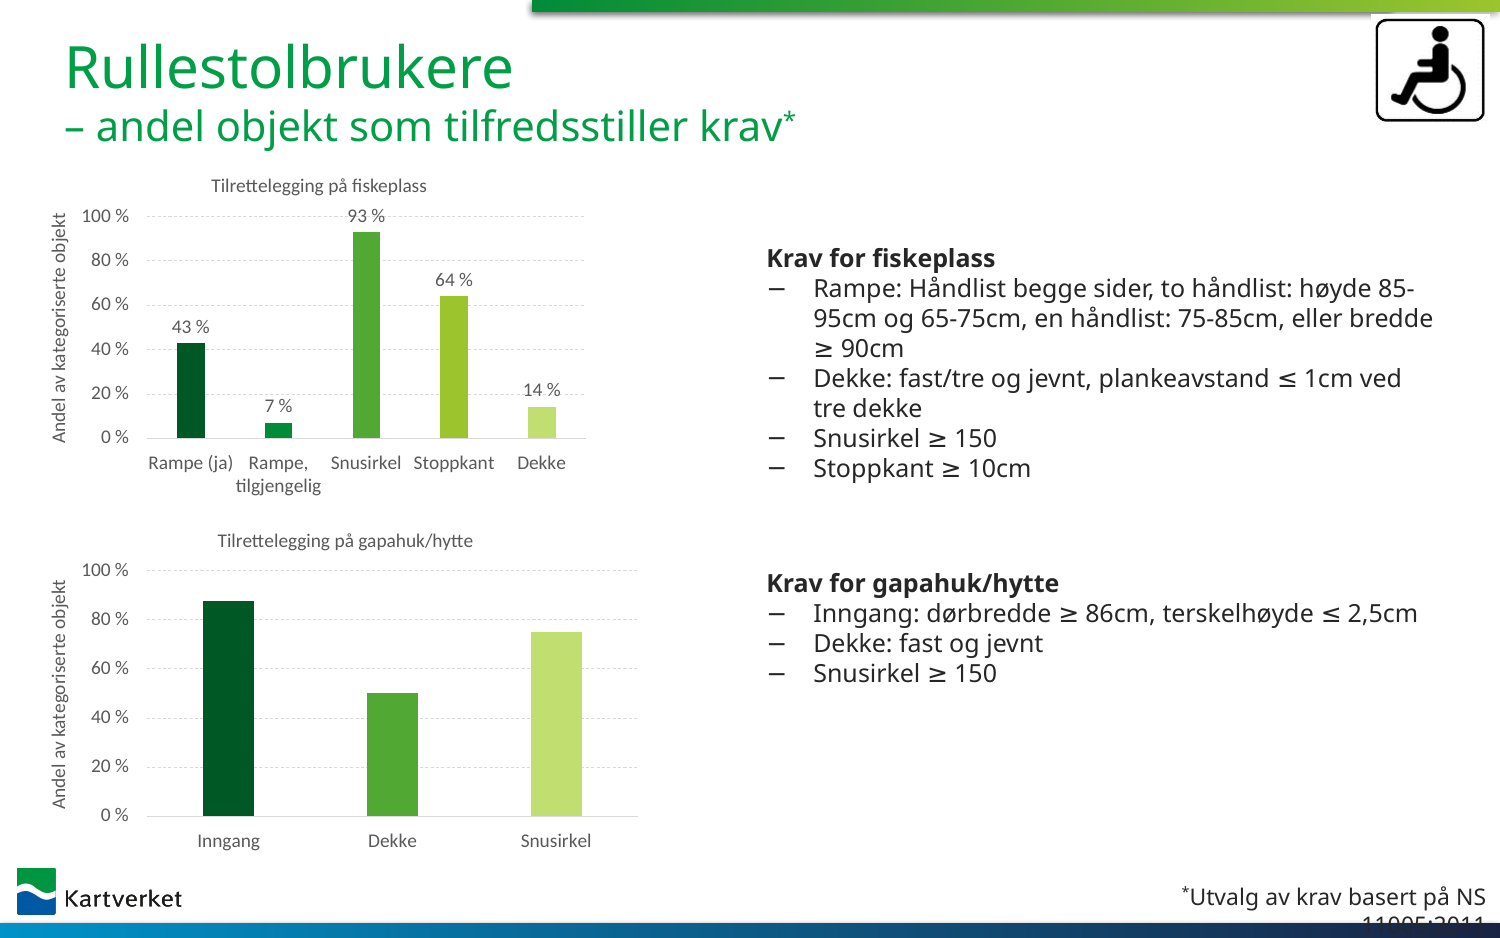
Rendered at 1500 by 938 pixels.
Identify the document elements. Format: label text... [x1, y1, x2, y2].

picture [1371, 13, 1491, 127]
picture [41, 166, 597, 505]
text_box *Utvalg av krav basert på NS 11005:2011 [1068, 873, 1500, 938]
text_box Rullestolbrukere – andel objekt som tilfredsstiller krav* [49, 29, 1431, 158]
picture [41, 520, 650, 859]
text_box Krav for fiskeplass Rampe: Håndlist begge sider, to håndlist: høyde 85-95cm og 65-75cm, en håndlist: 75-85cm, eller bredde ≥ 90cm Dekke: fast/tre og jevnt, plankeavstand ≤ 1cm ved tre dekke Snusirkel ≥ 150 Stoppkant ≥ 10cm [751, 235, 1452, 490]
text_box Krav for gapahuk/hytte Inngang: dørbredde ≥ 86cm, terskelhøyde ≤ 2,5cm Dekke: fast og jevnt Snusirkel ≥ 150 [751, 560, 1452, 695]
